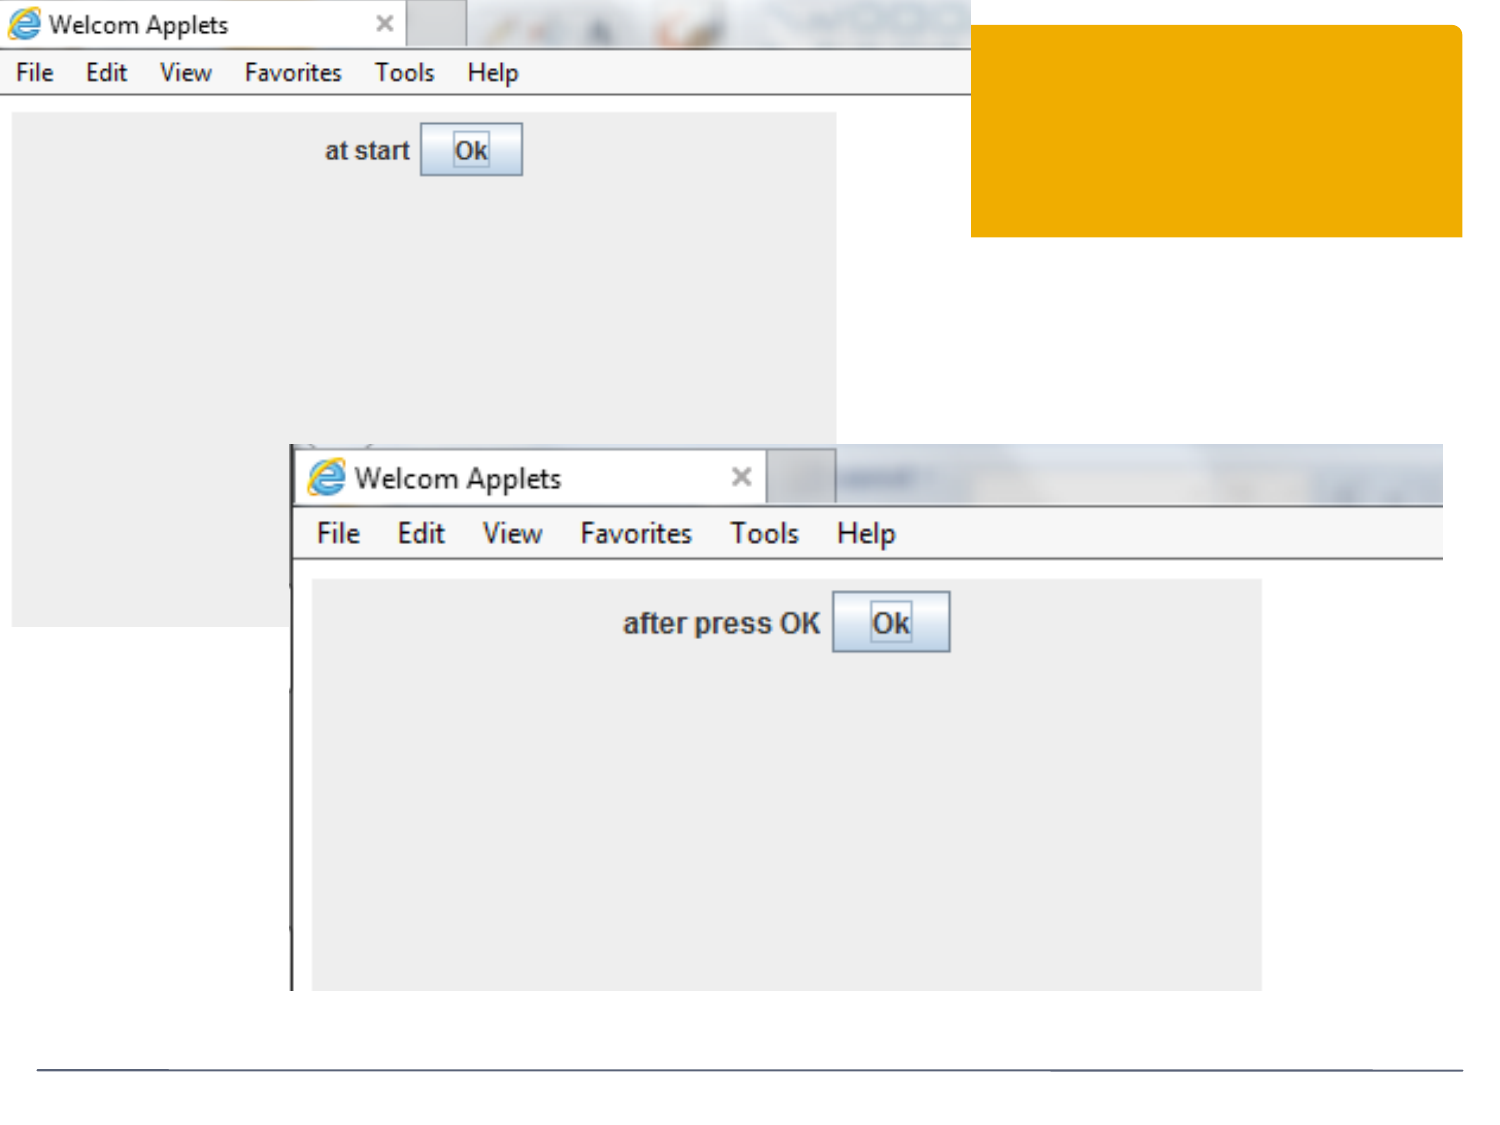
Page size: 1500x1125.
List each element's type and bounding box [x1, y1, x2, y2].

picture [0, 0, 1443, 991]
